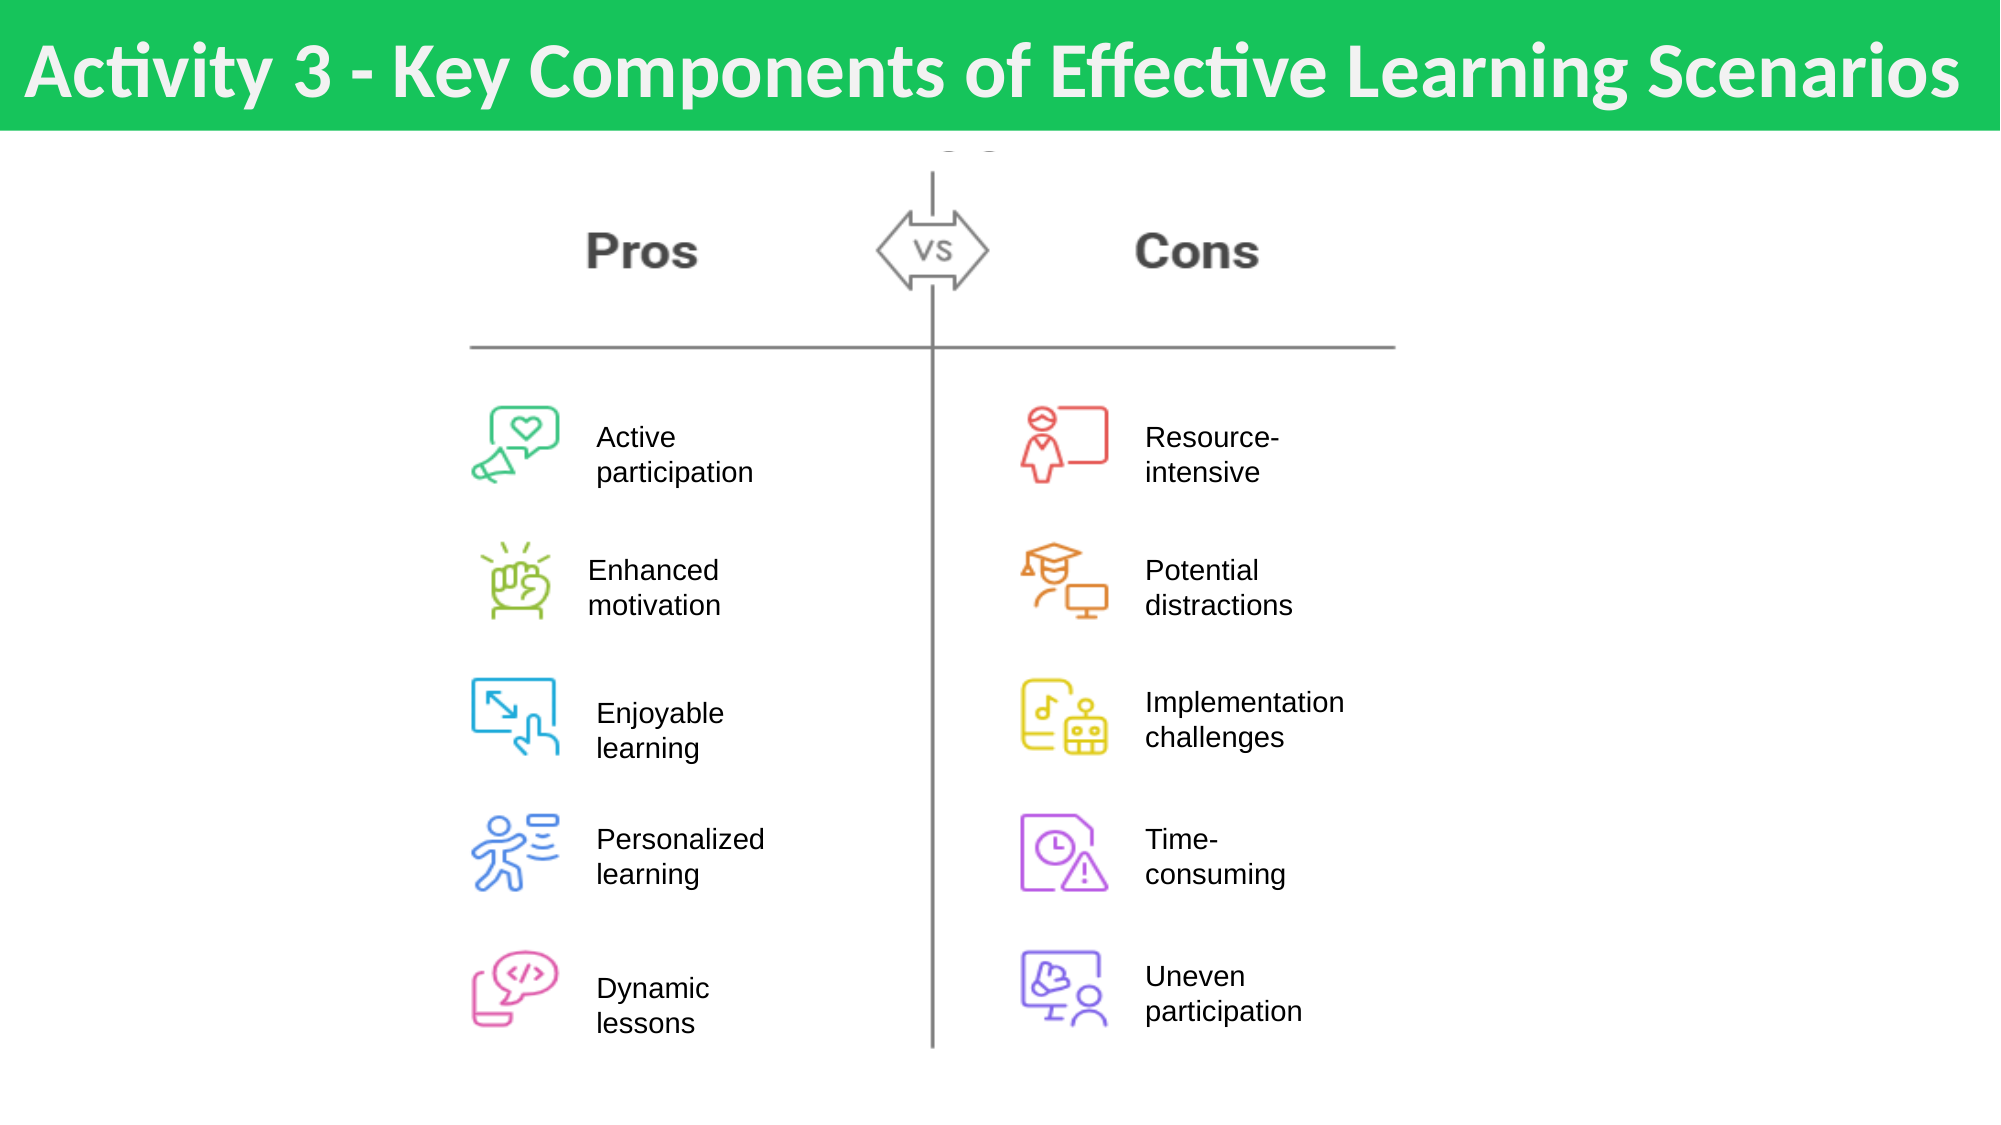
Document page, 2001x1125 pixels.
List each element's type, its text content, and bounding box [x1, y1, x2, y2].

picture [427, 151, 1463, 1125]
title Activity 3 - Key Components of Effective Learning Scenarios [16, 13, 1976, 131]
